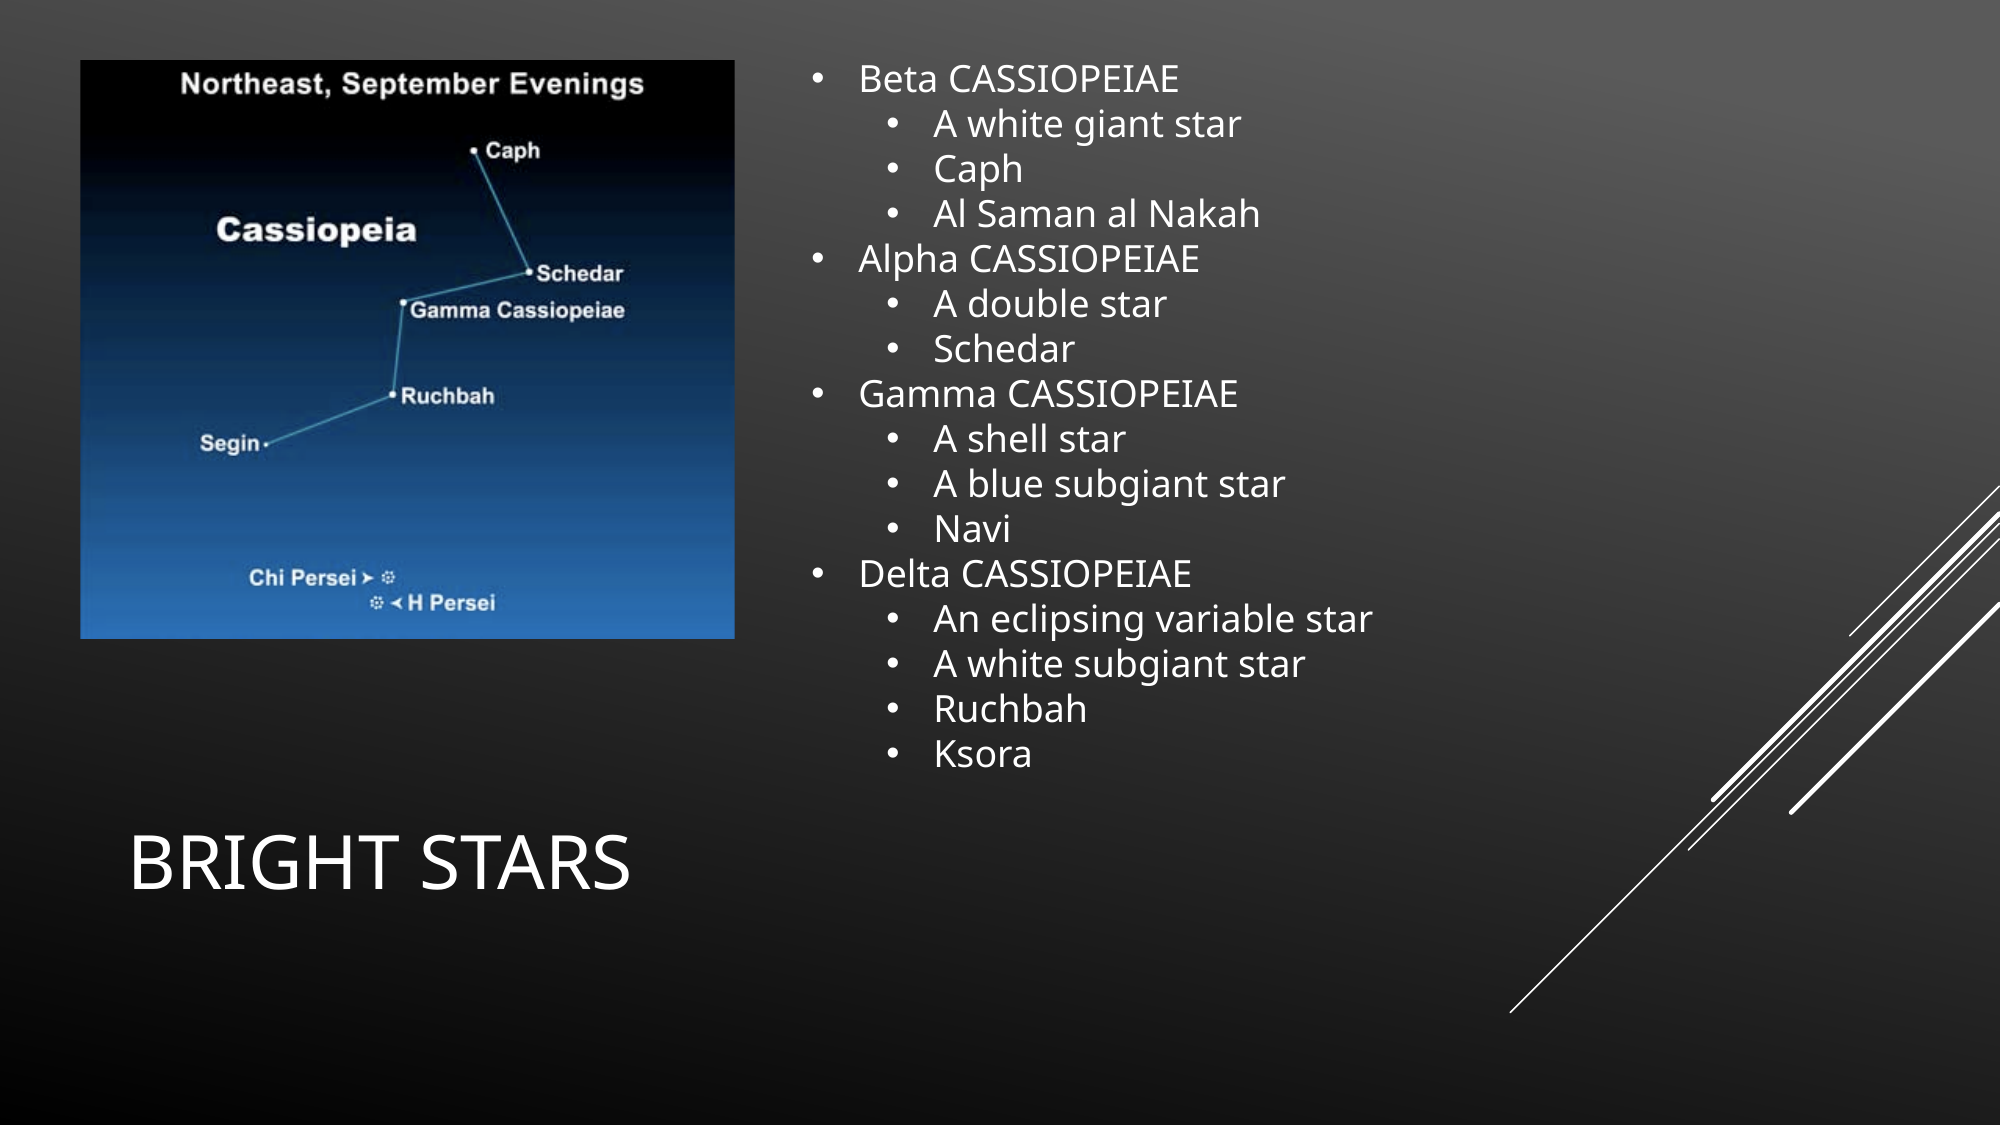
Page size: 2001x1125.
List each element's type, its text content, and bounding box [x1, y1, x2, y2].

title Bright Stars [112, 736, 1513, 984]
text_box Beta CASSIOPEIAE A white giant star Caph Al Saman al Nakah Alpha CASSIOPEIAE A double star Schedar Gamma CASSIOPEIAE A shell star A blue subgiant star Navi Delta CASSIOPEIAE An eclipsing variable star A white subgiant star Ruchbah Ksora [796, 47, 1830, 783]
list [80, 60, 735, 639]
